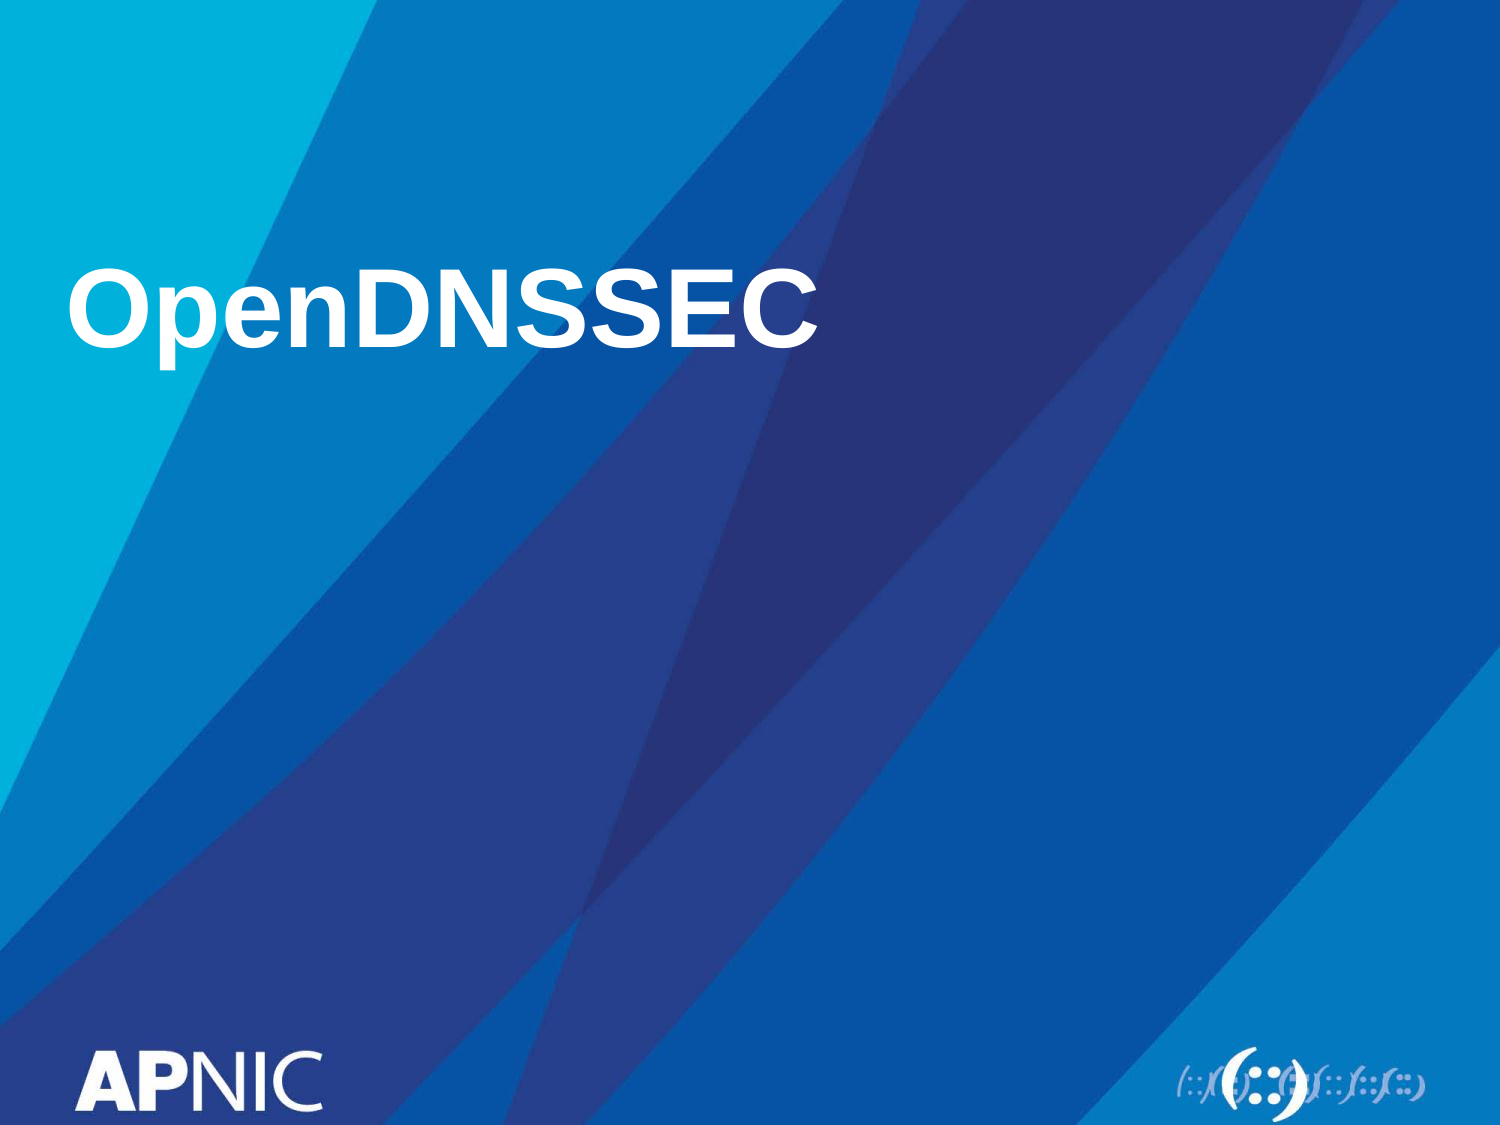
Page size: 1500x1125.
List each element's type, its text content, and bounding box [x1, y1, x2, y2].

title OpenDNSSEC [64, 125, 1435, 480]
picture [0, 0, 1500, 1125]
